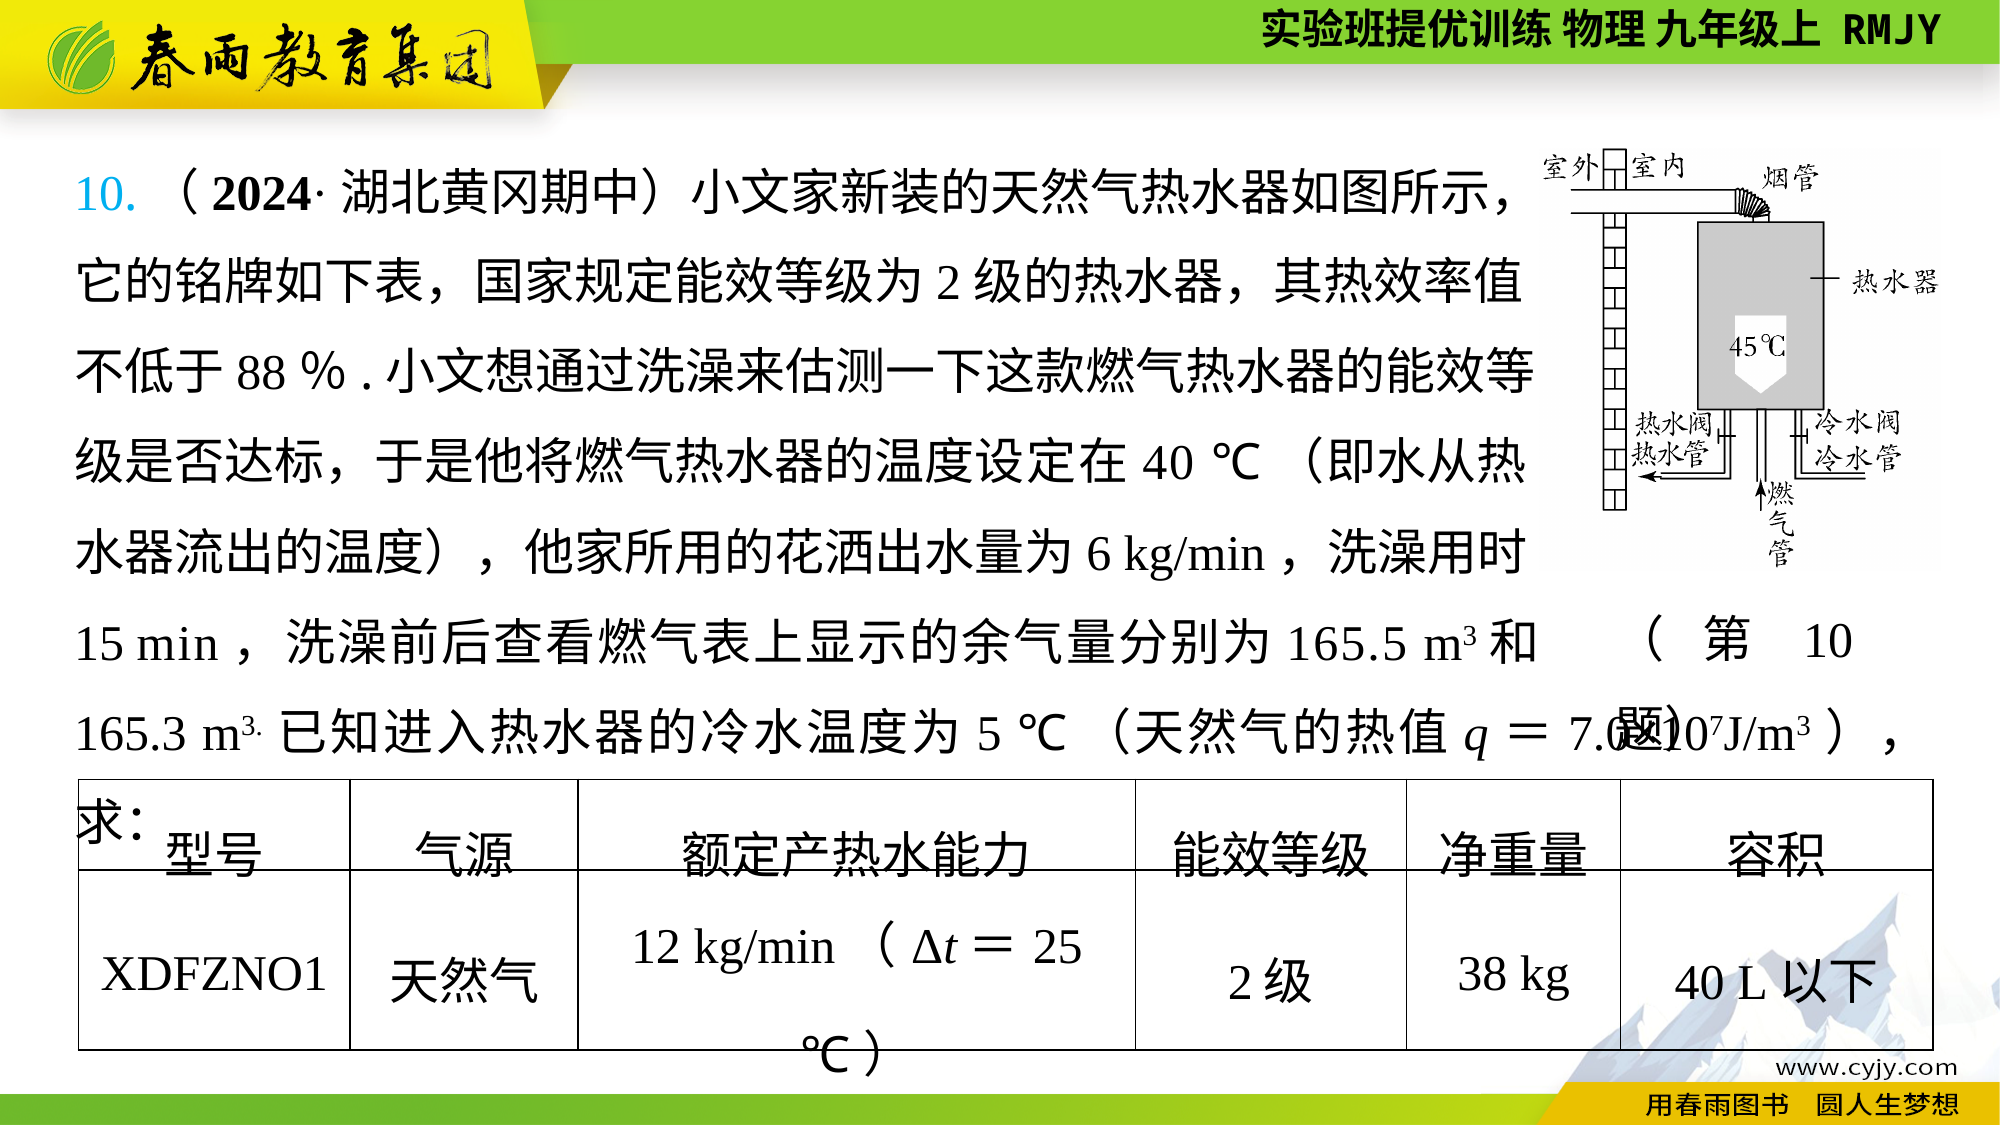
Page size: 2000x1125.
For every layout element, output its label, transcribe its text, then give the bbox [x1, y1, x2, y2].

table_header 额定产热水能力 [579, 780, 1135, 869]
table_cell 天然气 [351, 871, 577, 1049]
table_header 净重量 [1407, 780, 1620, 869]
picture [0, 0, 2000, 1125]
table_cell 40 L以下 [1621, 871, 1932, 1049]
table_header 气源 [351, 780, 577, 869]
table_header 型号 [79, 780, 349, 869]
table_cell 12 kg/min（Δt＝25 ℃） [579, 871, 1135, 1049]
table_cell XDFZNO1 [79, 871, 349, 1049]
table_cell 2级 [1136, 871, 1406, 1049]
table_header 容积 [1621, 780, 1932, 869]
list 10.（2024·湖北黄冈期中）小文家新装的天然气热水器如图所示， 它的铭牌如下表，国家规定能效等级为2级的热水器，其热效率值 不低于88％.小文想通过洗澡来估测一下这款燃气热水器的能效等 级是否达标，于是他将燃气热水器的温度设定在40 ℃（即水从热 水器流出的温度），他家所用的花洒出水量为6 kg/min，洗澡用时 15 min，洗澡前后查看燃气表上显示的余气量分别为165.5 m3和 165.3 m3.已知进入热水器的冷水温度为5 ℃（天然气的热值q＝7.0×107J/m3），求： [59, 122, 1944, 774]
table_cell 38 kg [1407, 871, 1620, 1049]
table_header 能效等级 [1136, 780, 1406, 869]
text_box （第10题） [1600, 579, 1880, 676]
